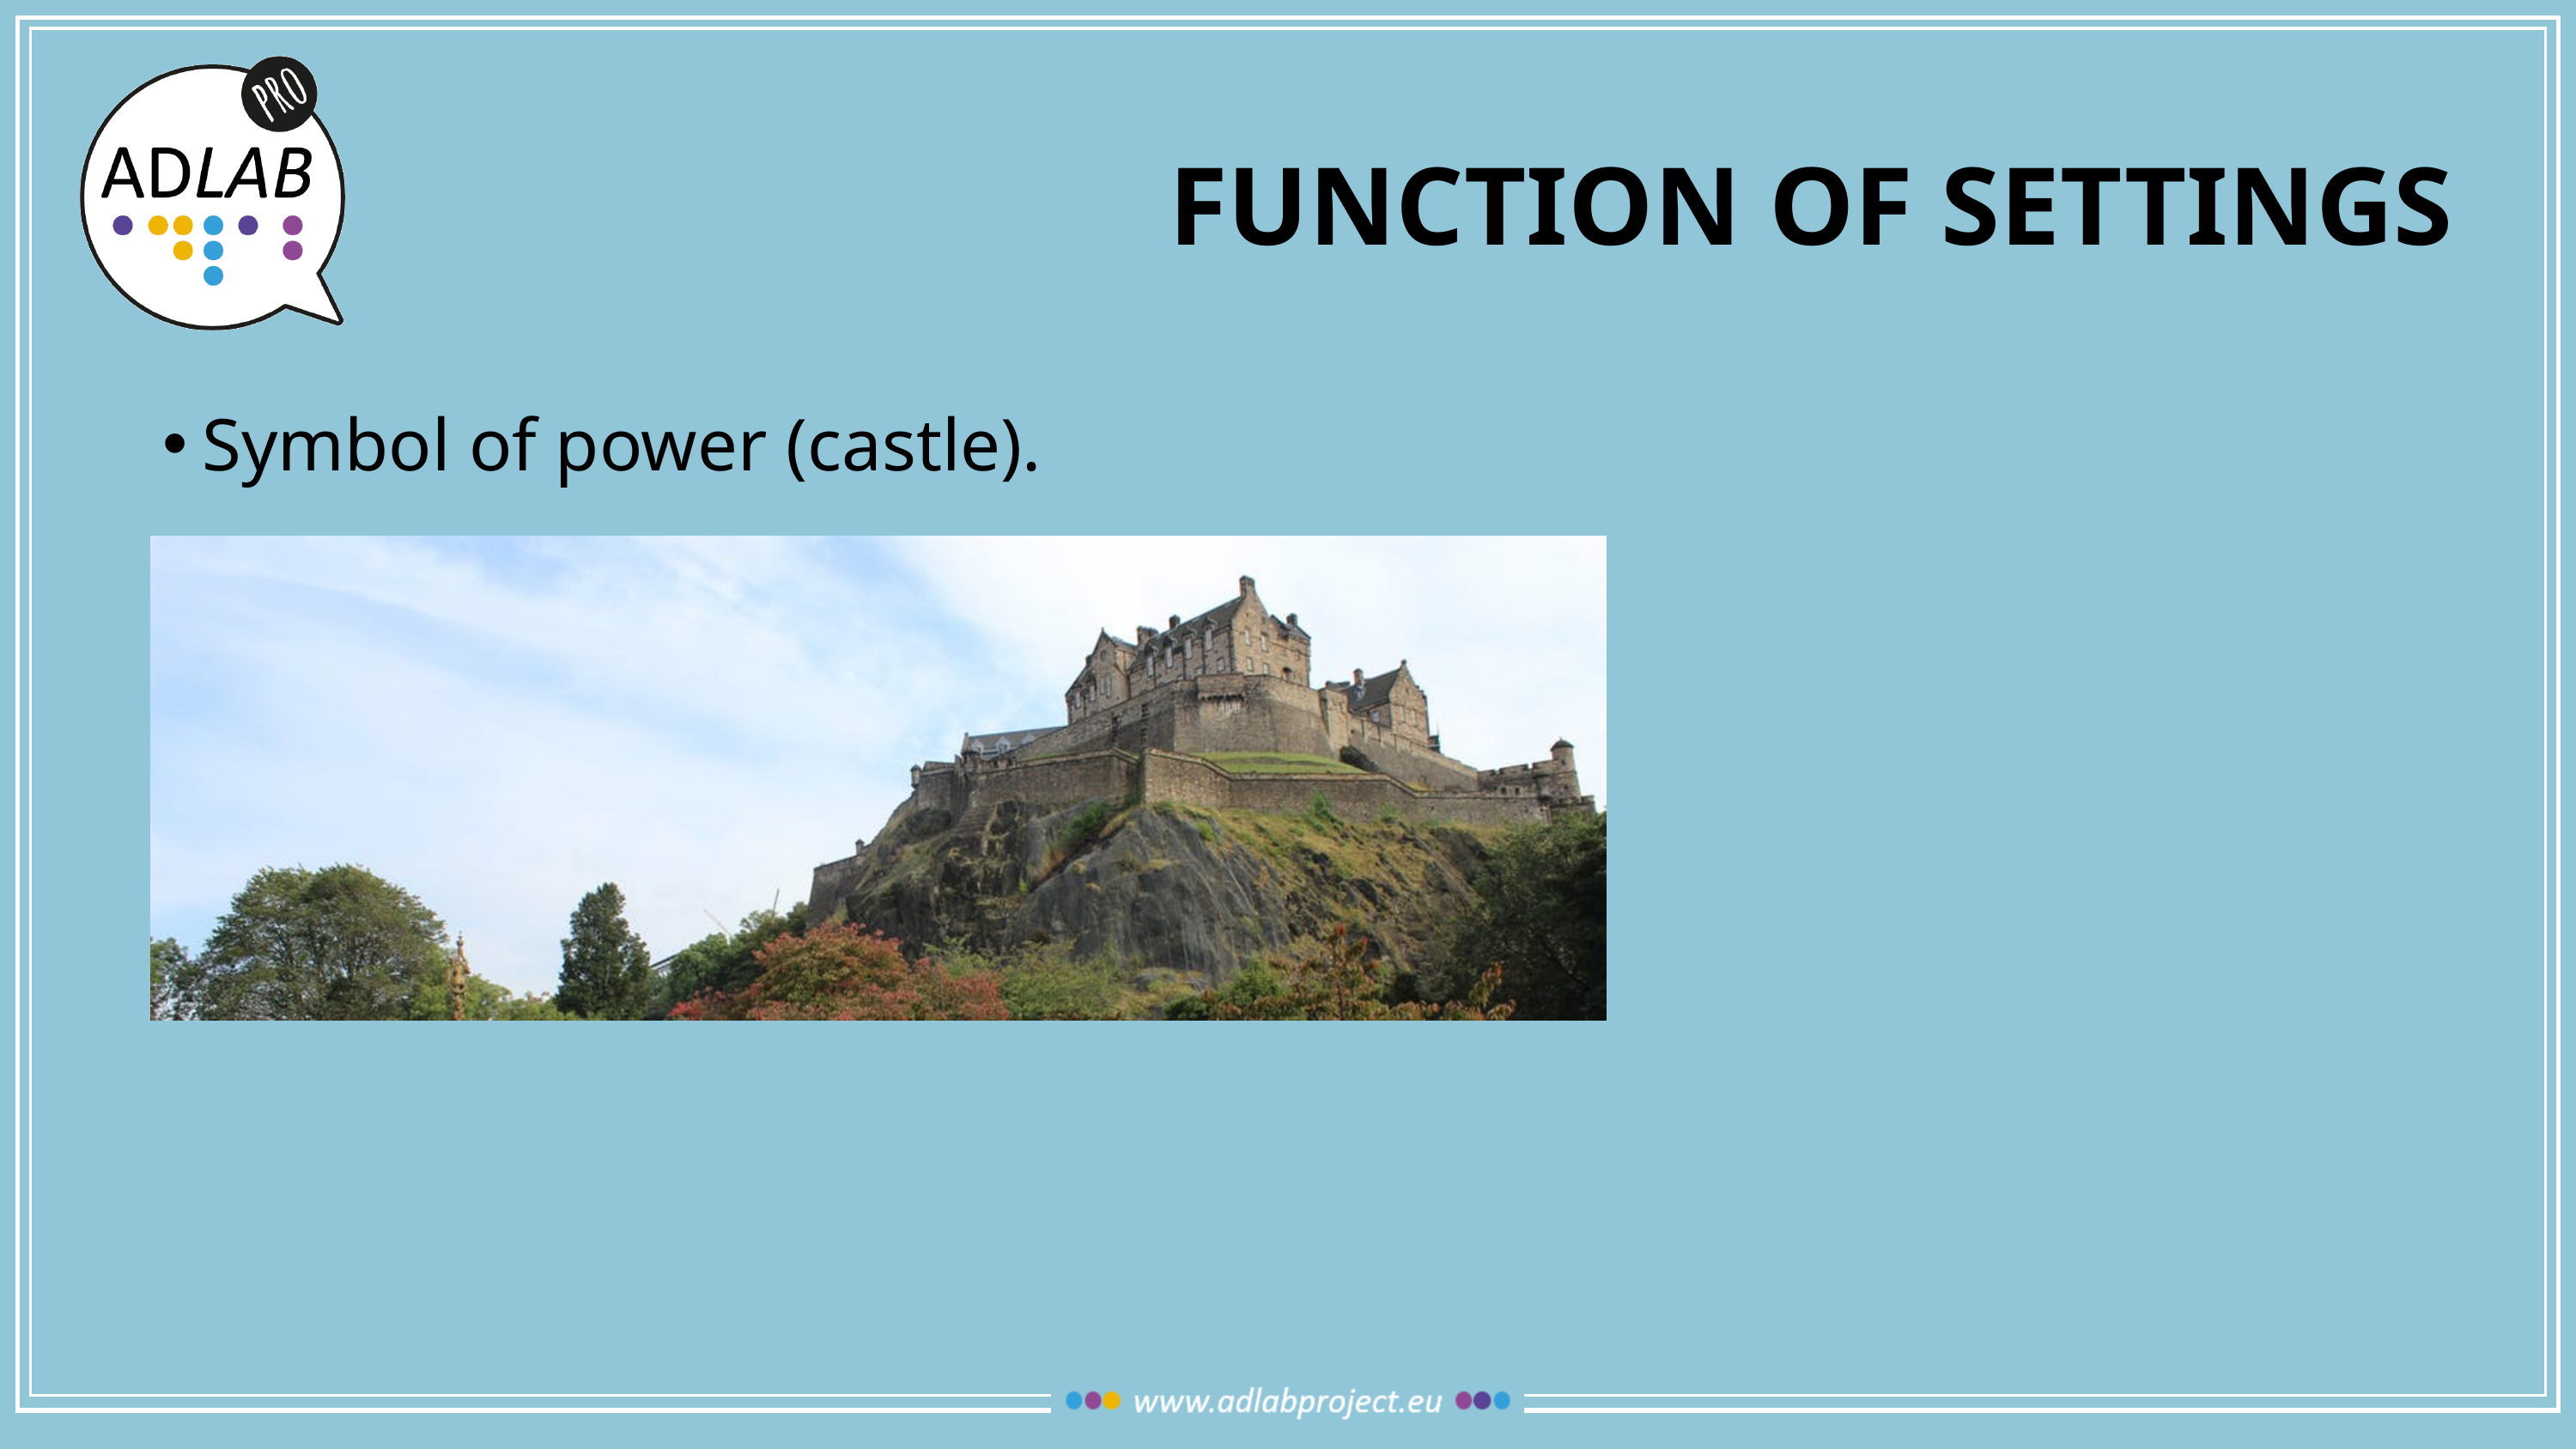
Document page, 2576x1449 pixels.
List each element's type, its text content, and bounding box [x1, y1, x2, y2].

list Symbol of power (castle). [150, 350, 2467, 1087]
title Function of settings [384, 70, 2467, 350]
picture [1051, 1378, 1524, 1429]
picture [149, 536, 1607, 1021]
picture [72, 49, 353, 330]
